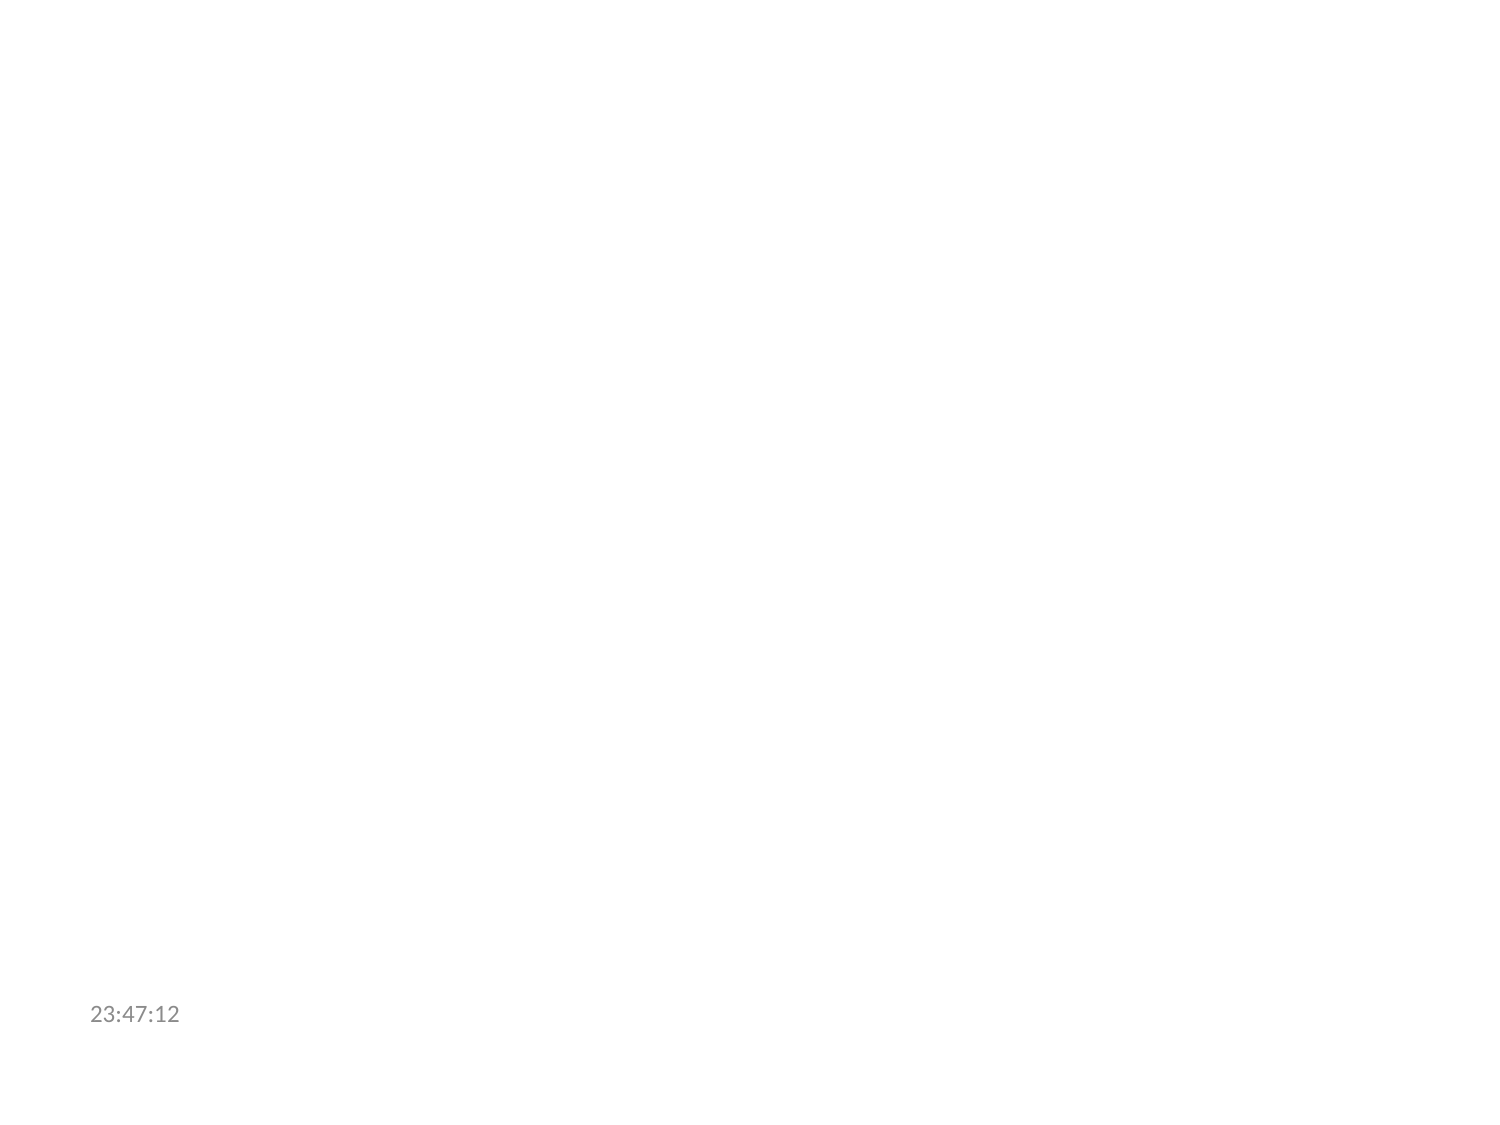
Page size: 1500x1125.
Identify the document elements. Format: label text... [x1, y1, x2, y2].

text_box 15:35:09 [75, 982, 425, 1043]
